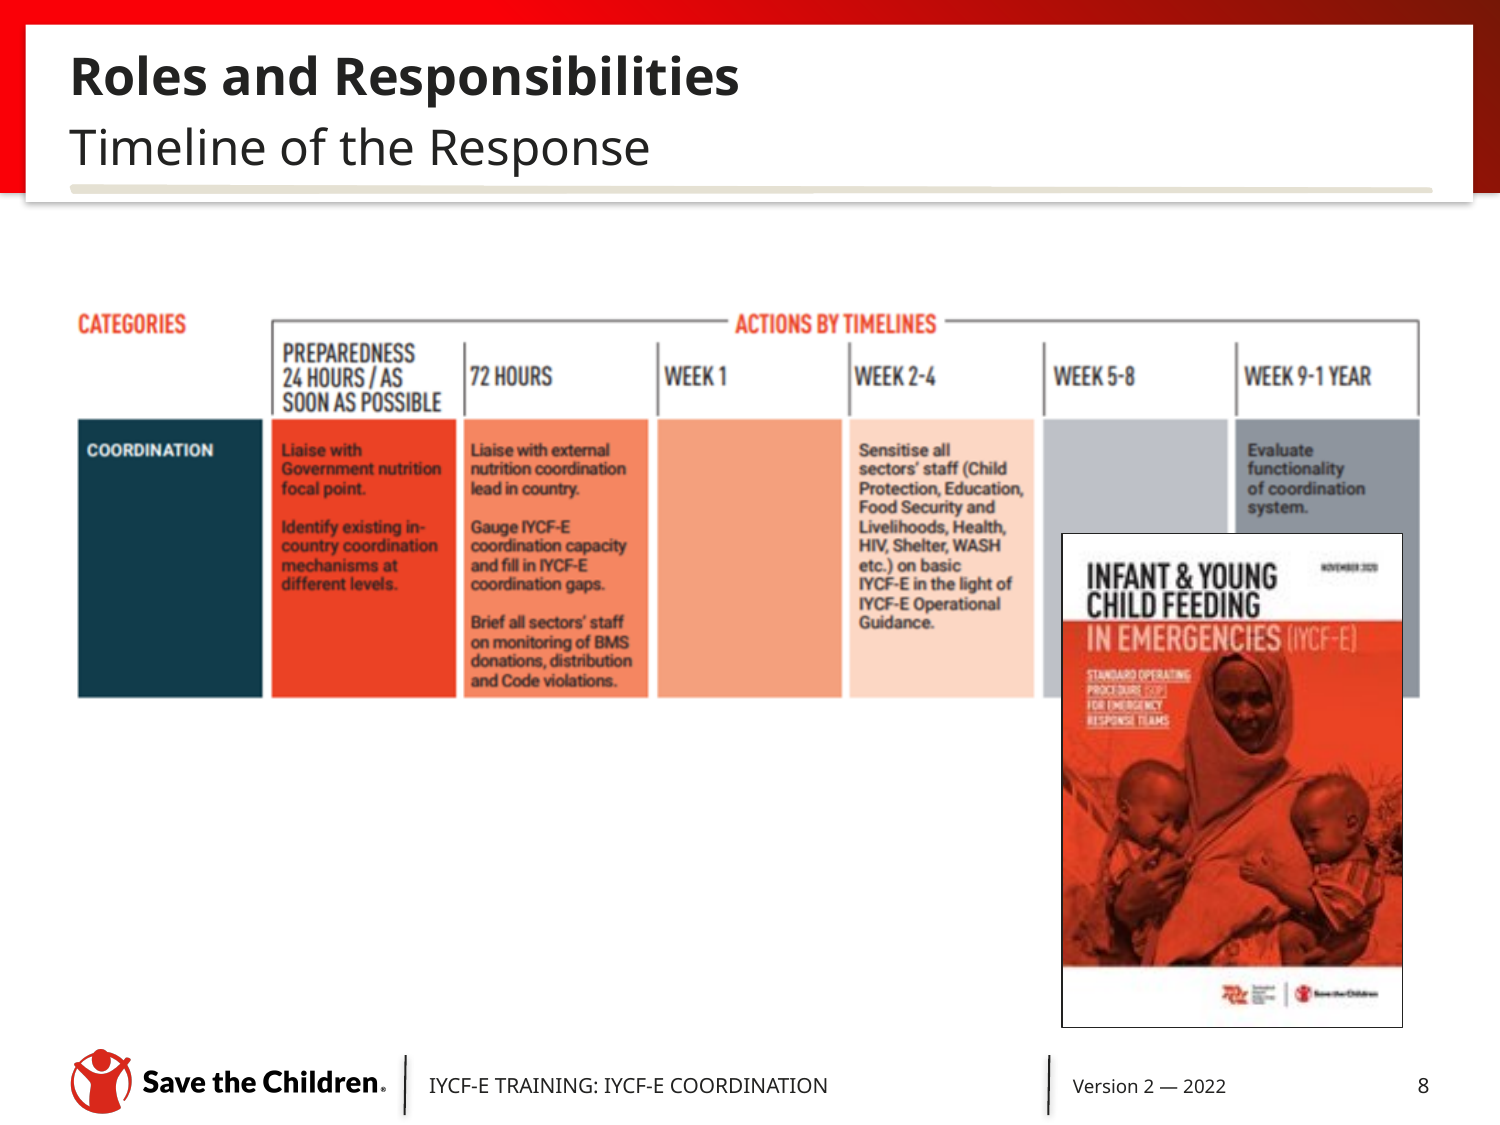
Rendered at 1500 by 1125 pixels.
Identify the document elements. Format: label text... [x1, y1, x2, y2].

footer IYCF-E TRAINING: IYCF-E COORDINATION [414, 1056, 1042, 1117]
title Roles and Responsibilities [69, 33, 1429, 115]
list Timeline of the Response [69, 115, 1429, 176]
slide_number Version 2 — 2022 [1057, 1056, 1318, 1117]
slide_number 8 [1318, 1056, 1445, 1117]
picture [1062, 534, 1403, 1027]
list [69, 304, 1421, 699]
picture [69, 184, 1433, 194]
picture [59, 1037, 400, 1125]
